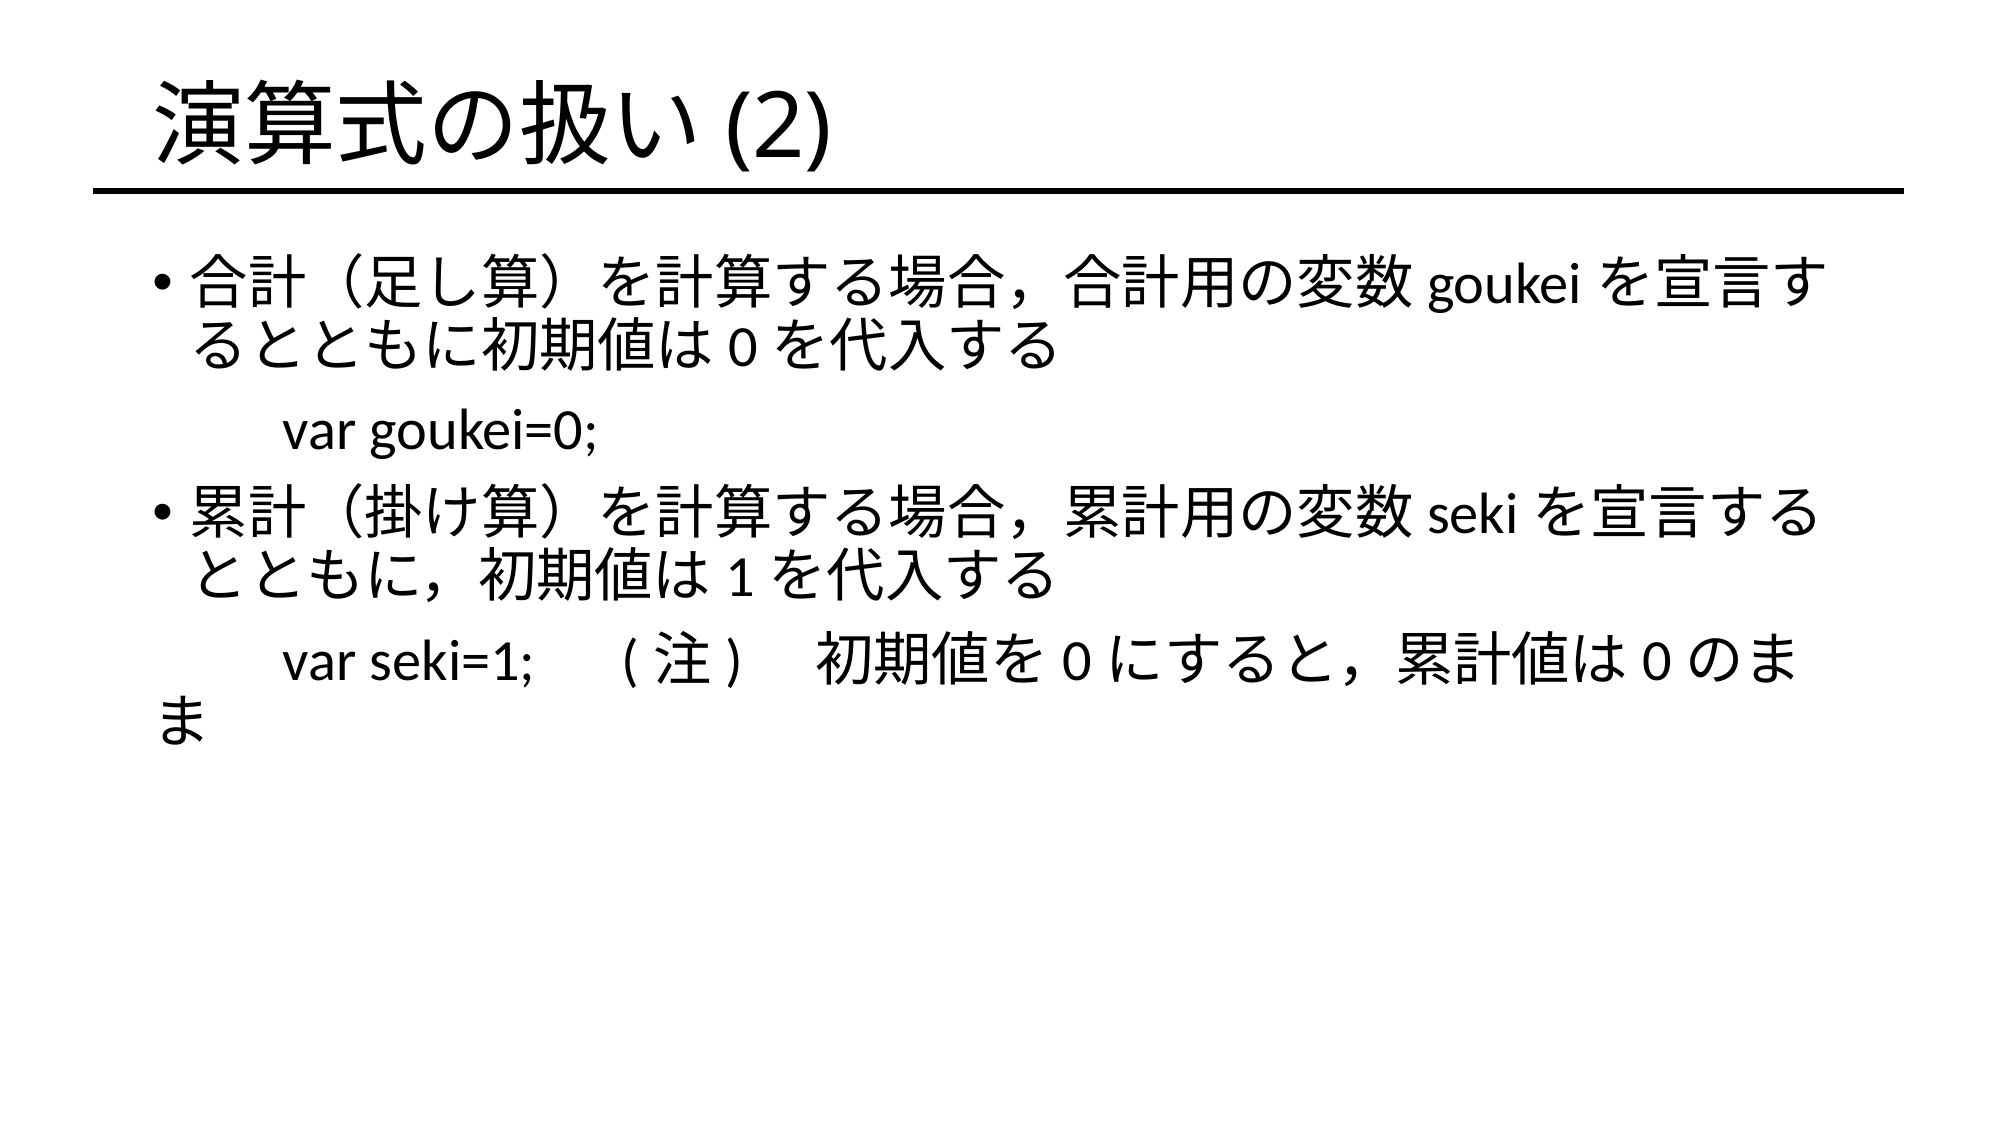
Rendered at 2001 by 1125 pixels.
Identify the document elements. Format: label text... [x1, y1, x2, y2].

list 合計（足し算）を計算する場合，合計用の変数goukeiを宣言するとともに初期値は0を代入する var goukei=0; 累計（掛け算）を計算する場合，累計用の変数sekiを宣言するとともに，初期値は1を代入する var seki=1; (注) 初期値を0にすると，累計値は0のまま [137, 245, 1863, 1014]
title 演算式の扱い(2) [137, 59, 1863, 188]
